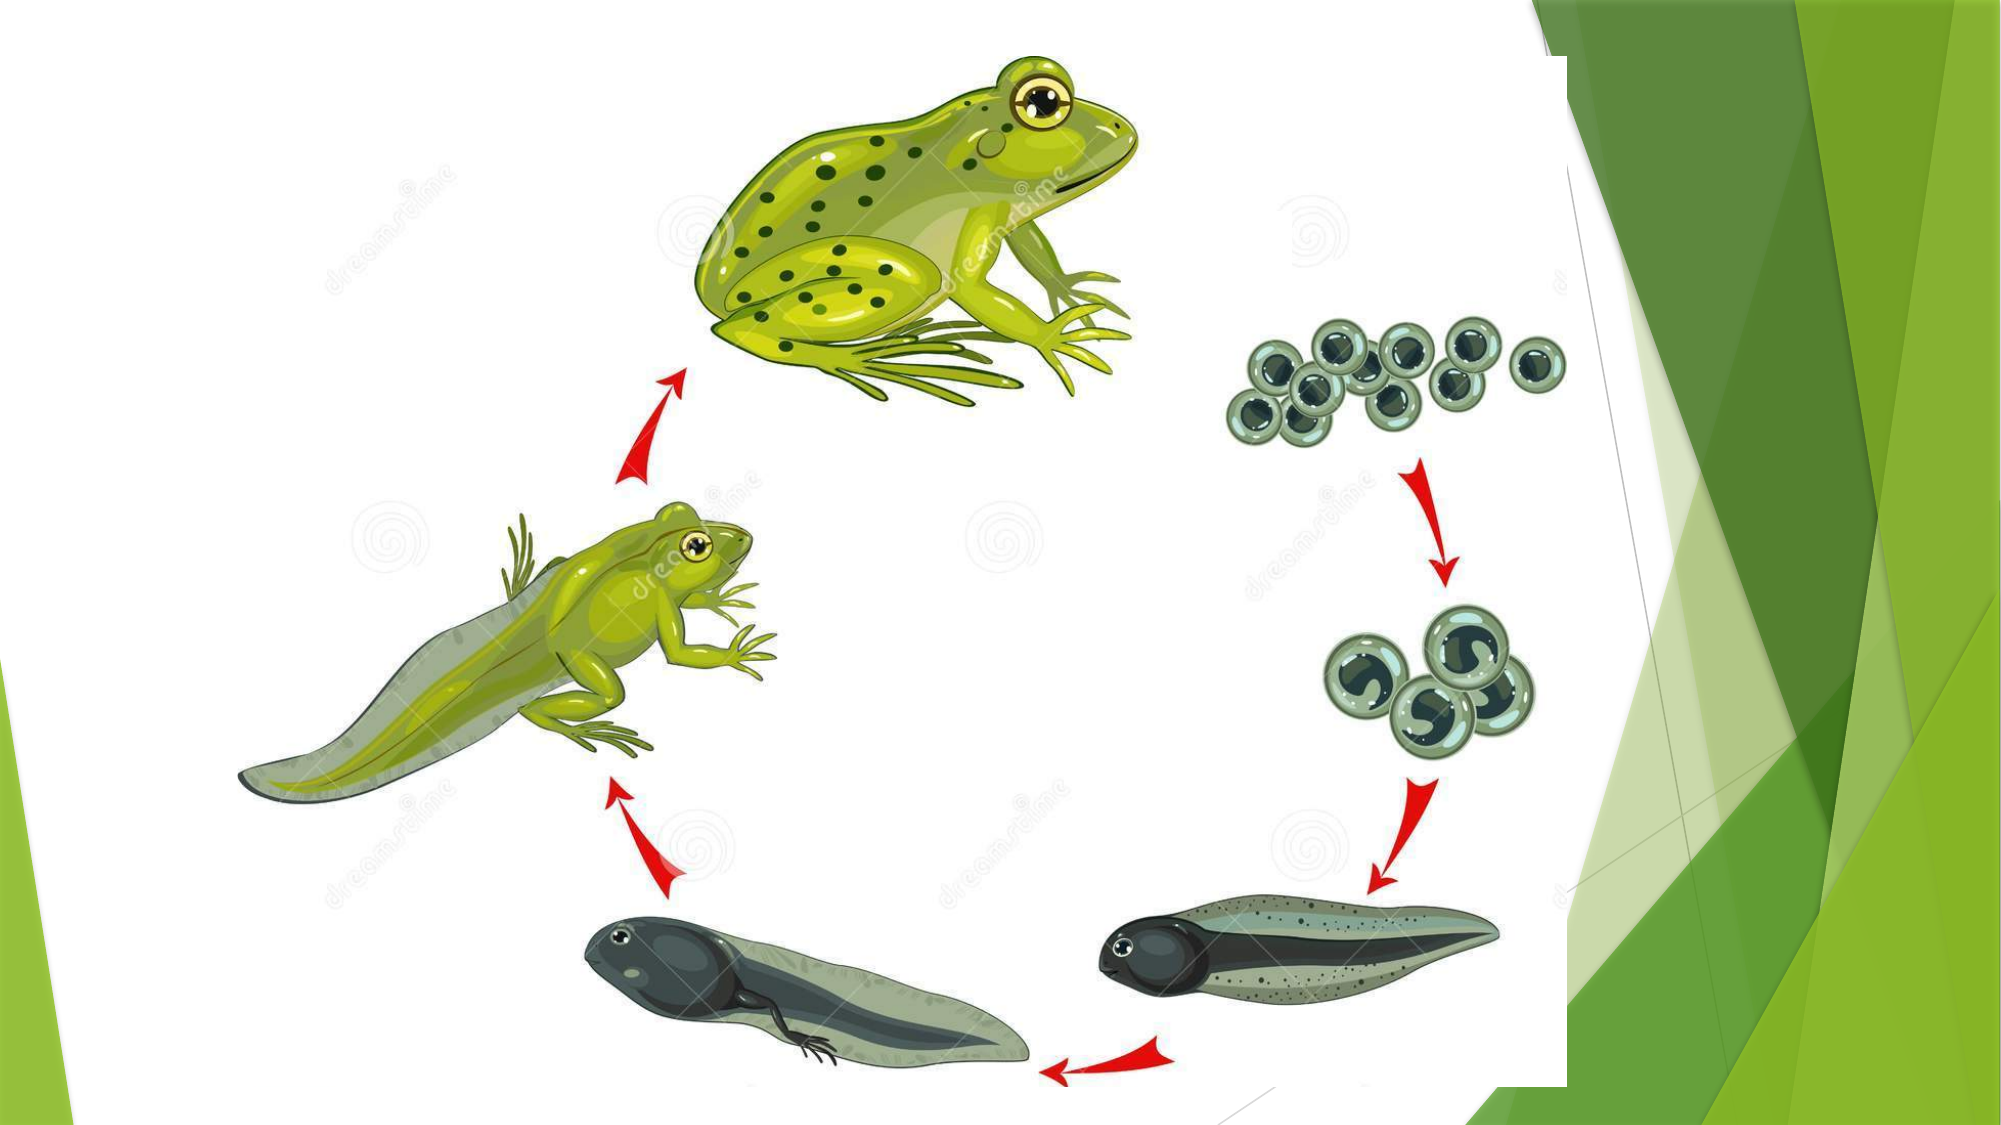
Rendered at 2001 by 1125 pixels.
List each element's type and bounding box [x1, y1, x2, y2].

picture [236, 56, 1568, 1087]
